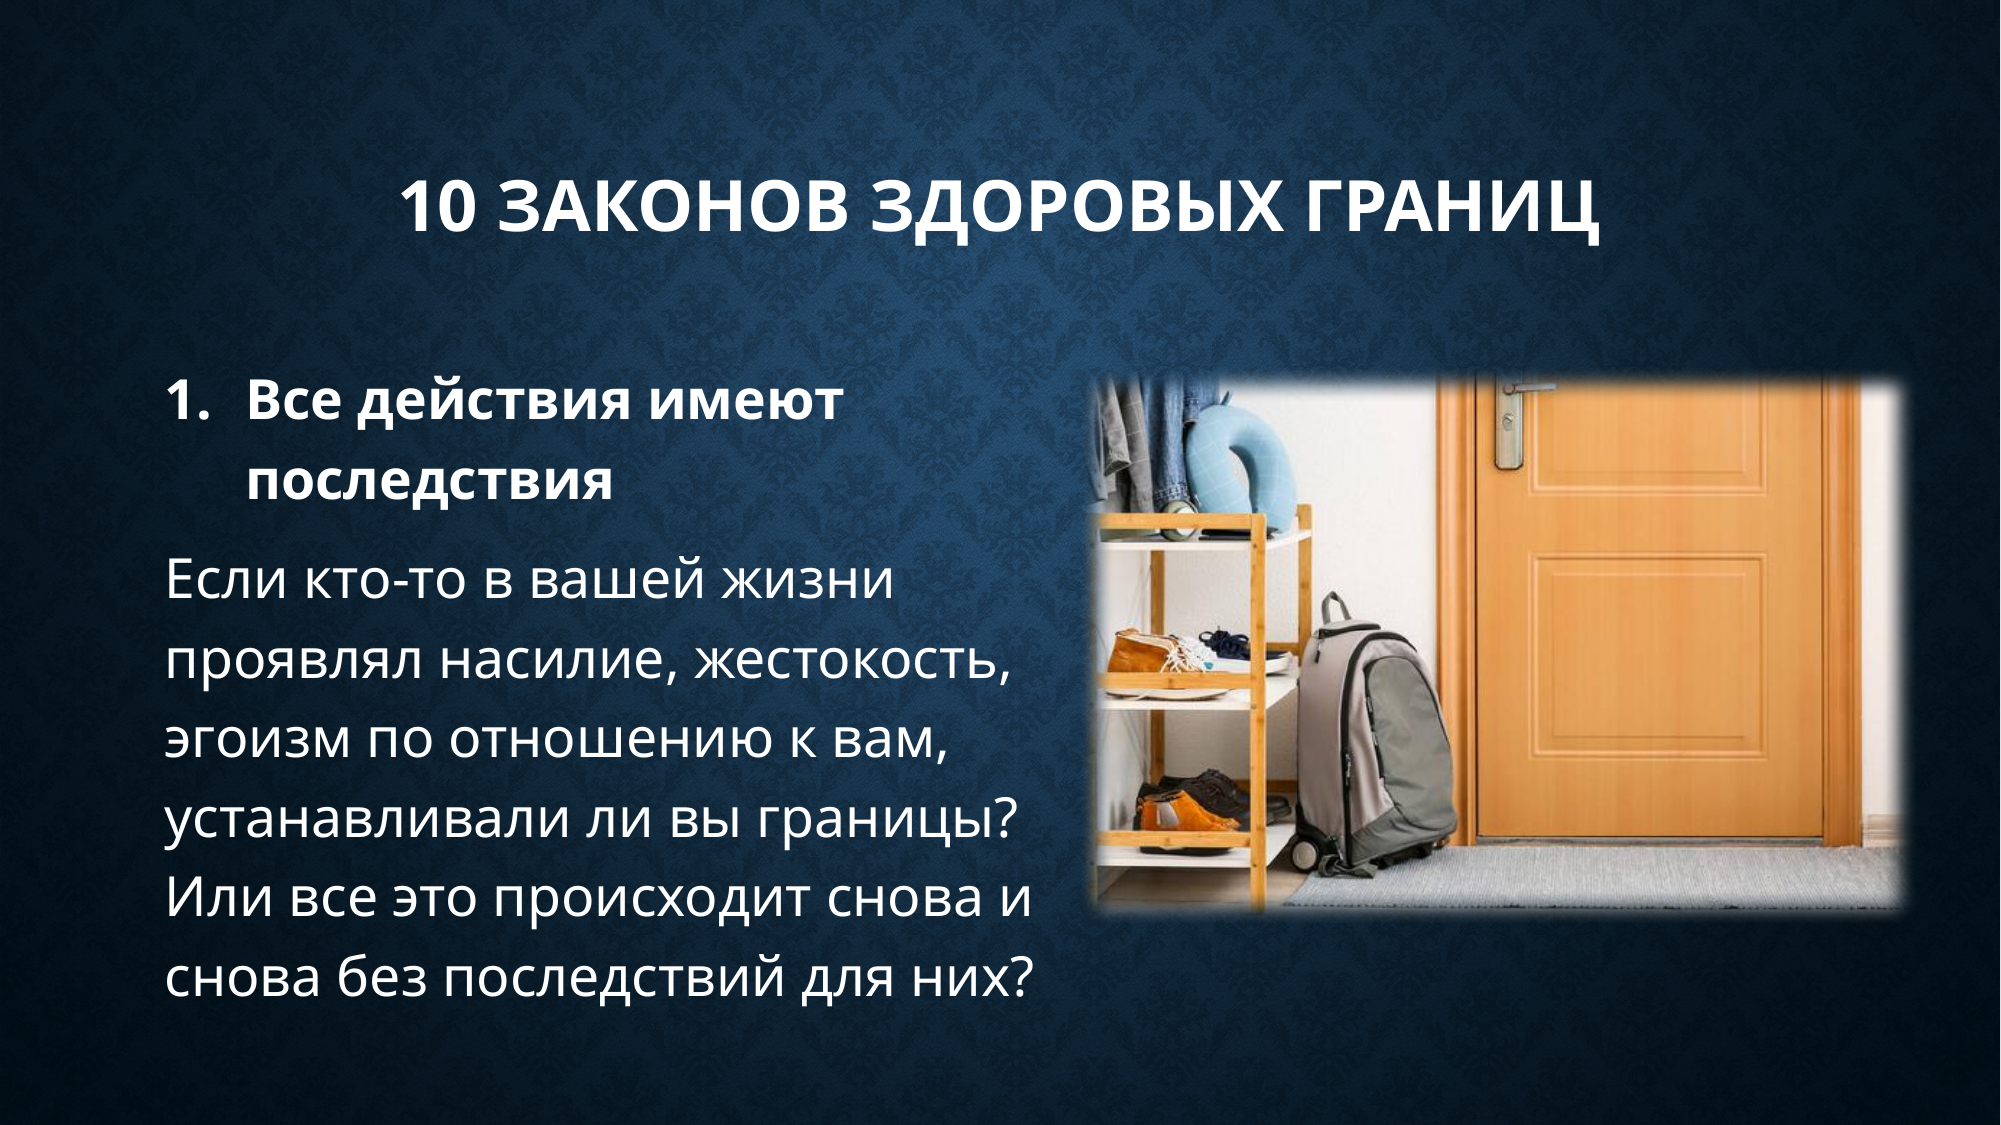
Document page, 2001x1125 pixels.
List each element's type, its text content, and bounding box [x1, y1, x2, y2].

picture [1078, 365, 1918, 925]
title 10 Законов здоровых границ [149, 99, 1849, 318]
list Все действия имеют последствия Если кто-то в вашей жизни проявлял насилие, жестокость, эгоизм по отношению к вам, устанавливали ли вы границы? Или все это происходит снова и снова без последствий для них? [149, 343, 1080, 1025]
